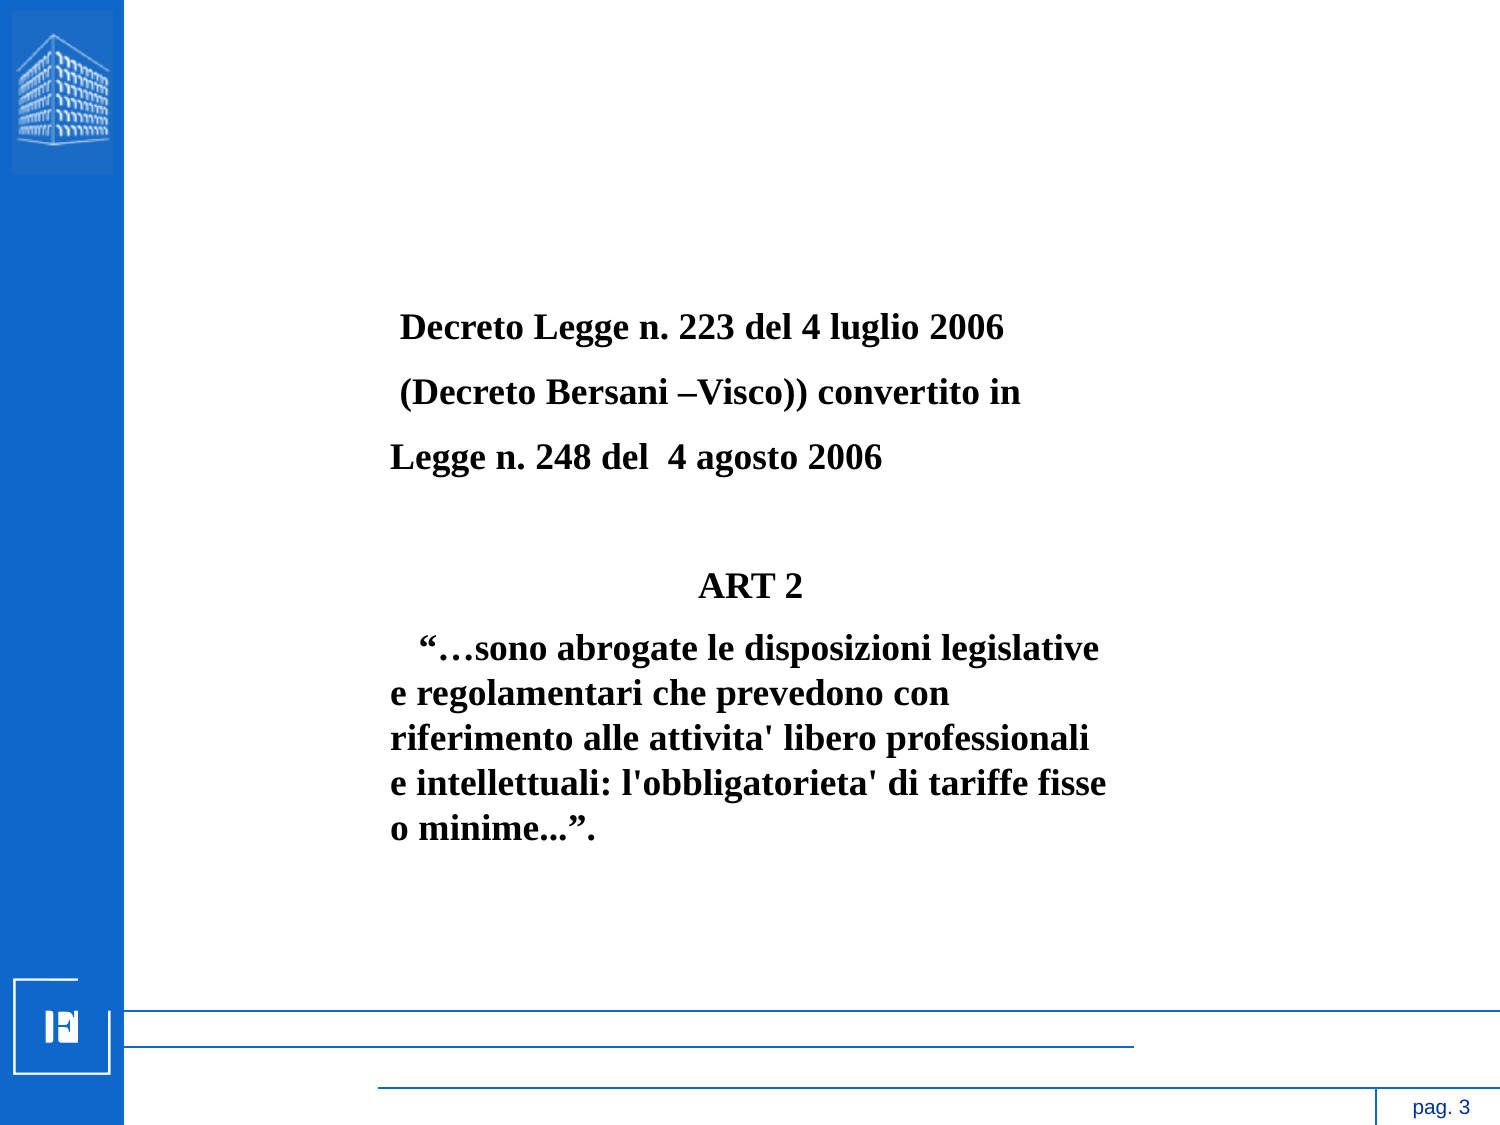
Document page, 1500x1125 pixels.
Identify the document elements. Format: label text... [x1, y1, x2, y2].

picture [11, 11, 114, 176]
picture [11, 976, 113, 1078]
text_box [0, 1019, 126, 1125]
text_box [0, 0, 126, 1010]
slide_number pag. 3 [1381, 1093, 1500, 1124]
text_box Decreto Legge n. 223 del 4 luglio 2006 (Decreto Bersani –Visco)) convertito in Legge n. 248 del 4 agosto 2006 ART 2 “…sono abrogate le disposizioni legislative e regolamentari che prevedono con riferimento alle attivita' libero professionali e intellettuali: l'obbligatorieta' di tariffe fisse o minime...”. [375, 291, 1127, 856]
